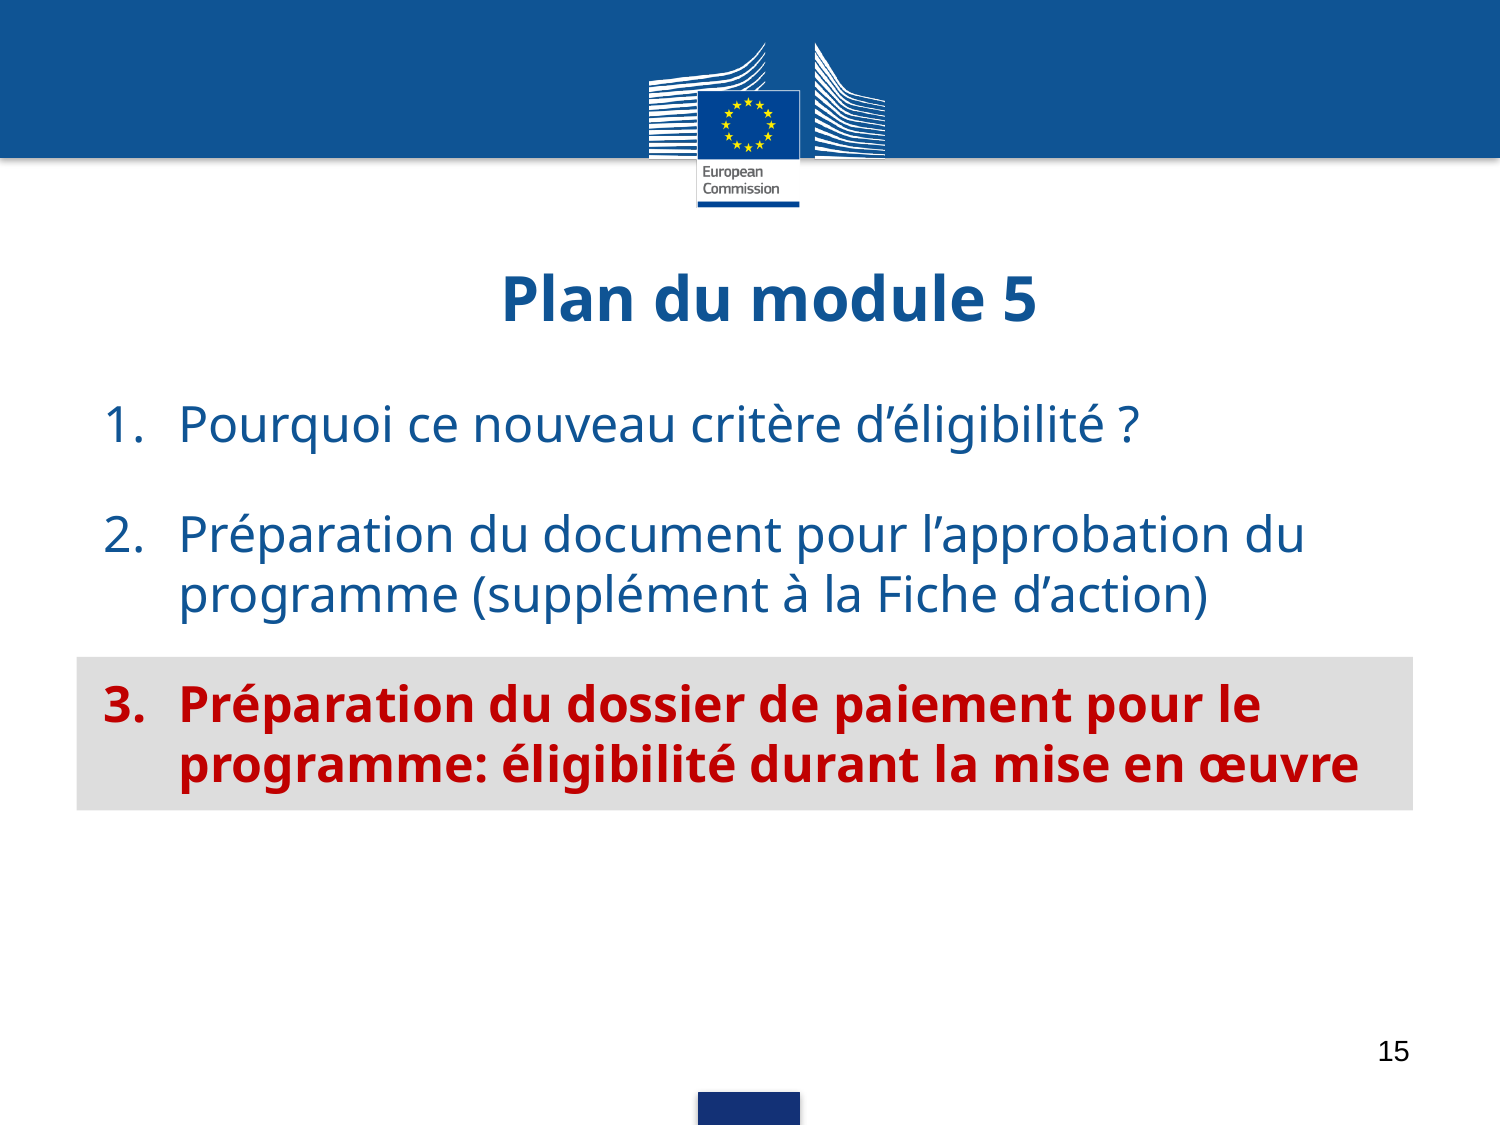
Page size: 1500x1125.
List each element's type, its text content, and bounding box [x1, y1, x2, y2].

picture [649, 42, 885, 208]
text_box [76, 656, 88, 811]
slide_number 15 [1074, 1024, 1426, 1103]
title Plan du module 5 [64, 219, 1416, 374]
list Pourquoi ce nouveau critère d’éligibilité ? Préparation du document pour l’approbation du programme (supplément à la Fiche d’action) Préparation du dossier de paiement pour le programme: éligibilité durant la mise en œuvre [88, 385, 1466, 965]
